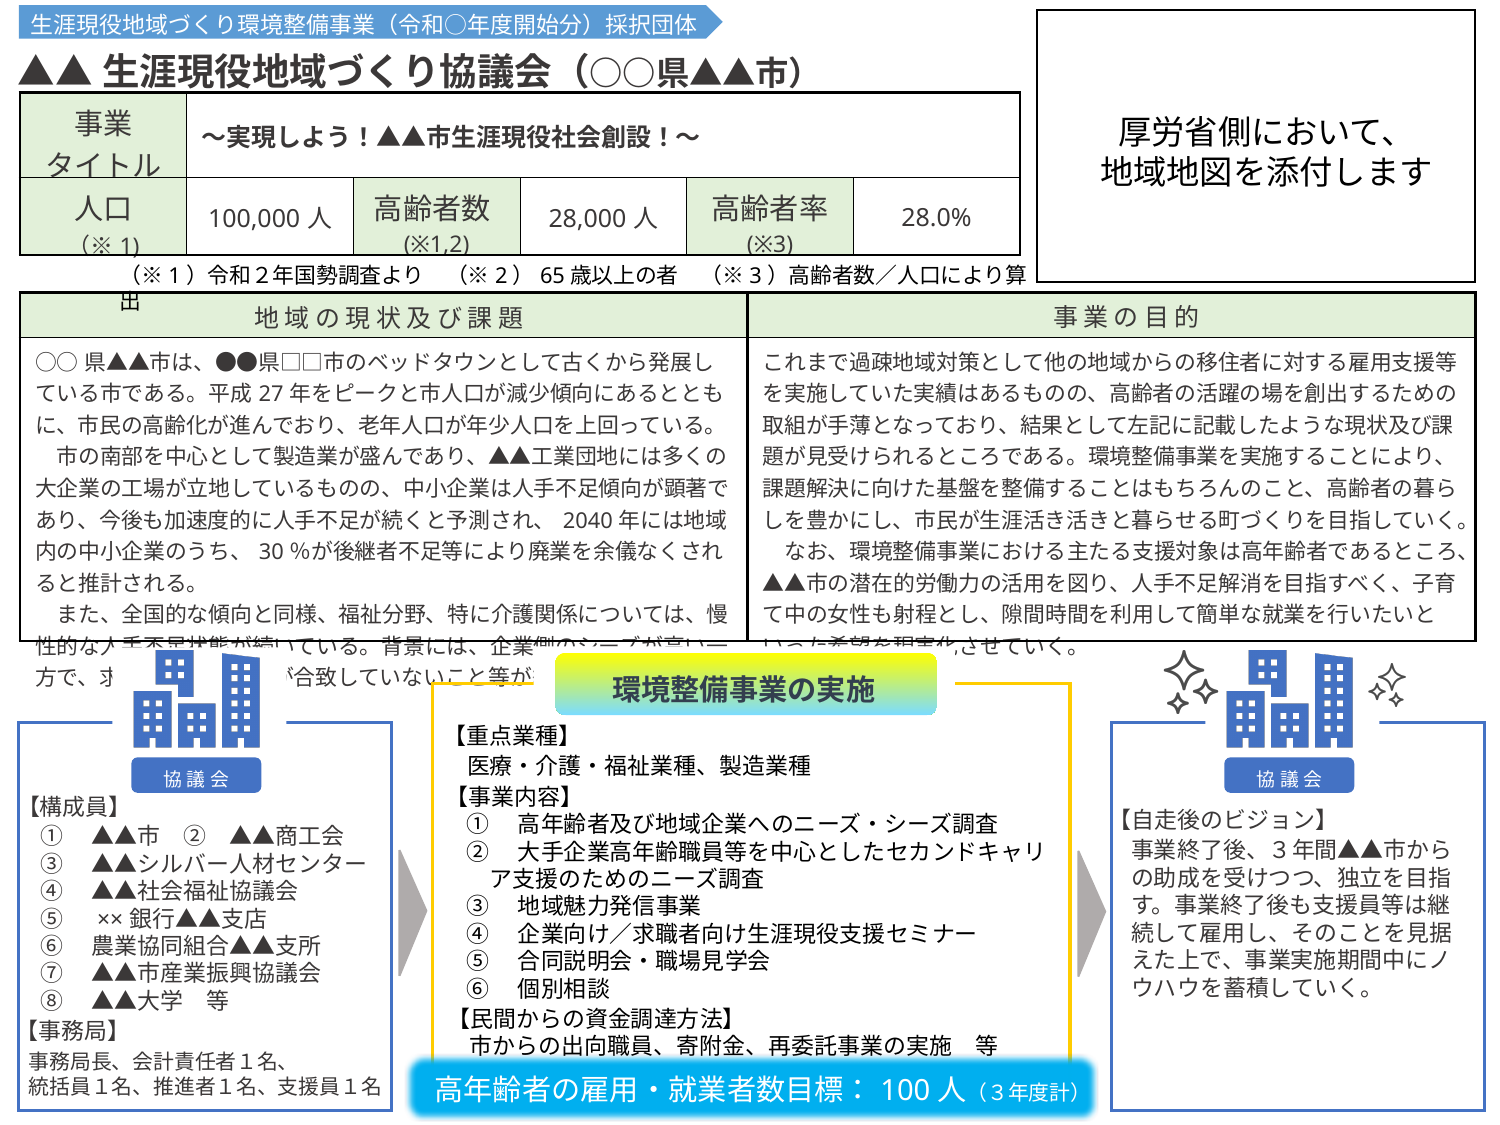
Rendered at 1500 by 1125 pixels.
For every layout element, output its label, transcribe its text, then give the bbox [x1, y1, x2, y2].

table_cell これまで過疎地域対策として他の地域からの移住者に対する雇用支援等を実施していた実績はあるものの、高齢者の活躍の場を創出するための取組が手薄となっており、結果として左記に記載したような現状及び課題が見受けられるところである。環境整備事業を実施することにより、課題解決に向けた基盤を整備することはもちろんのこと、高齢者の暮らしを豊かにし、市民が生涯活き活きと暮らせる町づくりを目指していく。 なお、環境整備事業における主たる支援対象は高年齢者であるところ、▲▲市の潜在的労働力の活用を図り、人手不足解消を目指すべく、子育て中の女性も射程とし、隙間時間を利用して簡単な就業を行いたいといった希望を現実化させていく。 [749, 338, 1474, 640]
text_box [400, 849, 405, 977]
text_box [0, 623, 400, 1111]
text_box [225, 293, 1223, 341]
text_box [405, 646, 1112, 1121]
text_box [1036, 9, 1476, 283]
table_cell 28,000人 [521, 178, 686, 254]
table_cell 100,000人 [187, 178, 353, 254]
text_box ▲▲生涯現役地域づくり協議会（○○県▲▲市） [3, 40, 838, 101]
text_box 厚労省側において、 地域地図を添付します [1085, 104, 1448, 199]
text_box [718, 17, 723, 27]
text_box （※1）令和２年国勢調査より （※2）65歳以上の者 （※3）高齢者数／人口により算出 [104, 254, 1060, 322]
table_cell ○○県▲▲市は、●●県□□市のベッドタウンとして古くから発展している市である。平成27年をピークと市人口が減少傾向にあるとともに、市民の高齢化が進んでおり、老年人口が年少人口を上回っている。 市の南部を中心として製造業が盛んであり、▲▲工業団地には多くの大企業の工場が立地しているものの、中小企業は人手不足傾向が顕著であり、今後も加速度的に人手不足が続くと予測され、2040年には地域内の中小企業のうち、30％が後継者不足等により廃業を余儀なくされると推計される。 また、全国的な傾向と同様、福祉分野、特に介護関係については、慢性的な人手不足状態が続いている。背景には、企業側のシーズが高い一方で、求職者側のニーズが合致していないこと等が挙げられる。 [21, 338, 746, 640]
table_header [21, 294, 225, 337]
text_box 生涯現役地域づくり環境整備事業（令和○年度開始分）採択団体 [15, 2, 718, 46]
table_cell 人口 （※1) [21, 178, 186, 254]
table_header ～実現しよう！▲▲市生涯現役社会創設！～ [187, 94, 1019, 177]
table_cell 高齢者数(※1,2) [354, 178, 520, 254]
table_header 事業 タイトル [21, 94, 186, 177]
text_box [1092, 623, 1485, 1111]
table_header [1223, 294, 1474, 337]
table_cell 高齢者率 (※3) [687, 178, 853, 254]
table_cell 28.0% [854, 178, 1019, 254]
